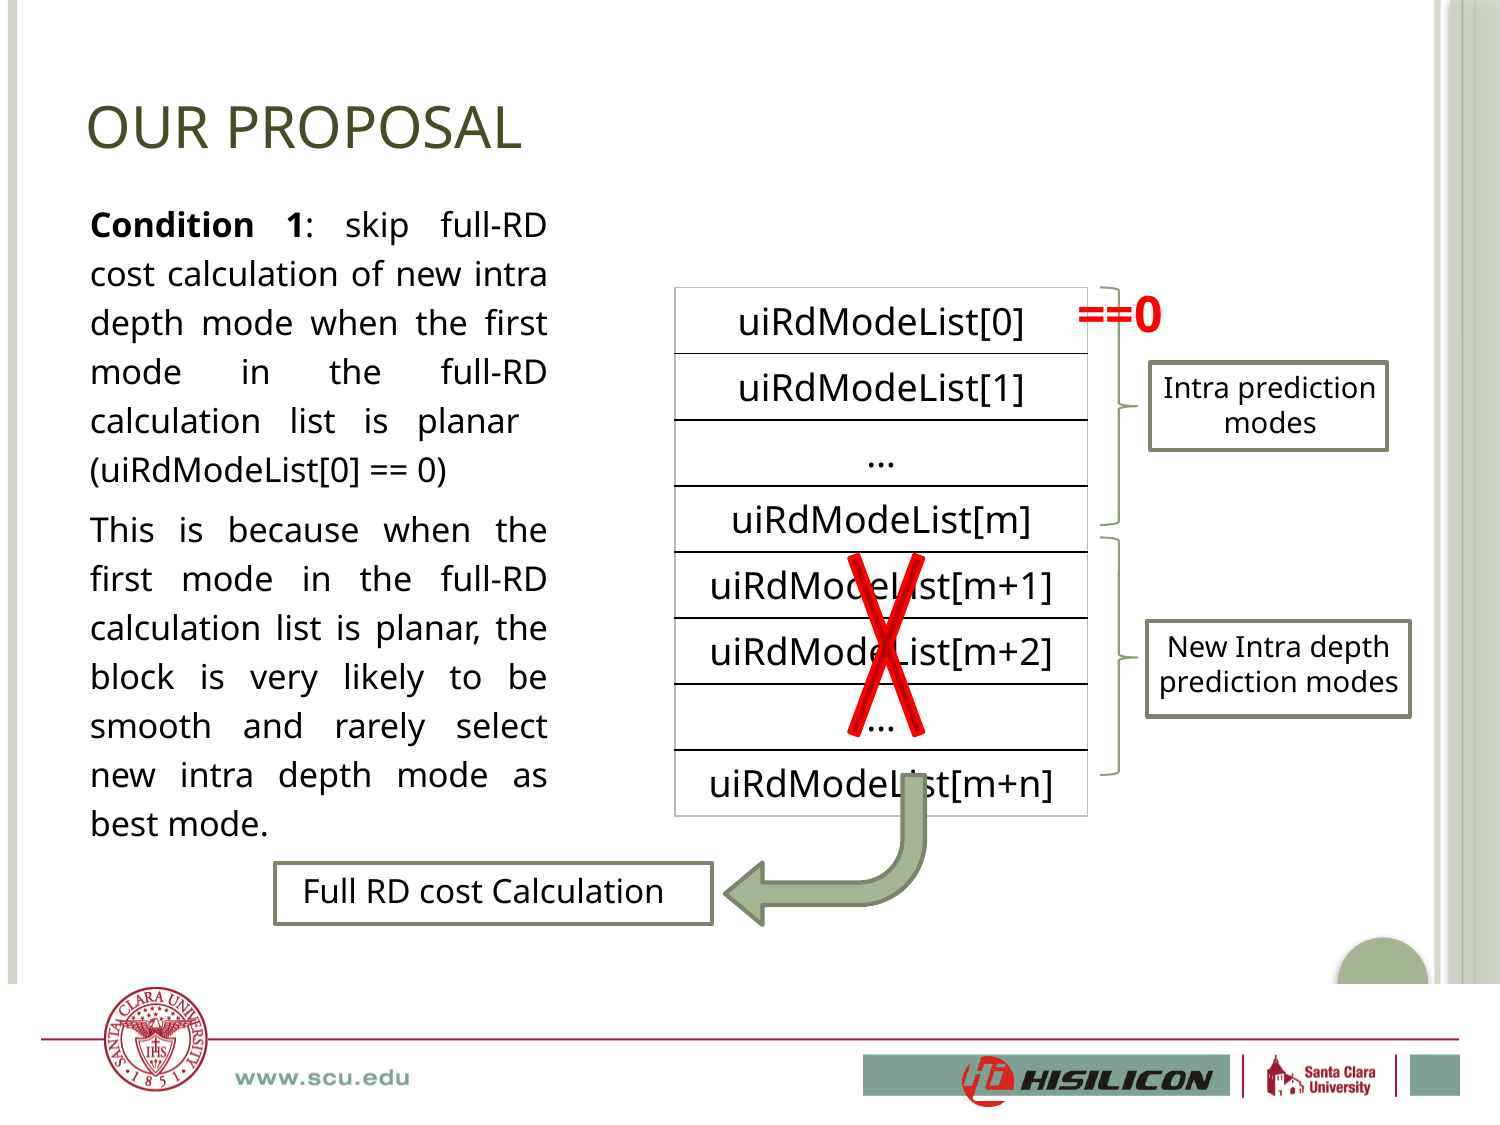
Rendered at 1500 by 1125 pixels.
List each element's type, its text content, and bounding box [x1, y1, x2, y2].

text_box Intra prediction modes [1128, 362, 1413, 448]
table_header uiRdModeList[0] [676, 288, 1087, 353]
text_box New Intra depth prediction modes [1137, 620, 1421, 706]
text_box [722, 772, 928, 927]
text_box Full RD cost Calculation [287, 863, 713, 918]
table_cell uiRdModeList[m+2] [894, 619, 1087, 683]
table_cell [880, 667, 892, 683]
text_box [273, 861, 714, 926]
text_box [1145, 706, 1412, 719]
table_cell uiRdModeList[m+1] [905, 553, 1087, 617]
title Our Proposal [70, 62, 1284, 168]
text_box [1099, 350, 1128, 526]
table_cell uiRdModeList[m+2] [676, 619, 878, 683]
picture [0, 984, 1500, 1125]
text_box [1099, 536, 1137, 777]
table_cell … [676, 421, 1087, 485]
table_cell uiRdModeList[1] [676, 354, 1087, 419]
table_cell uiRdModeList[m+1] [676, 553, 868, 617]
table_cell uiRdModeList[m] [676, 487, 1087, 551]
text_box [1148, 448, 1389, 452]
text_box ==0 [1062, 274, 1213, 350]
text_box [847, 553, 926, 738]
table_cell uiRdModeList[m+n] [676, 751, 1087, 815]
table_cell uiRdModeList[m+1] [860, 553, 912, 617]
table_cell … [676, 685, 1087, 749]
list Condition 1: skip full-RD cost calculation of new intra depth mode when the first mode in the full-RD calculation list is planar (uiRdModeList[0] == 0) This is because when the first mode in the full-RD calculation list is planar, the block is very likely to be smooth and rarely select new intra depth mode as best mode. [75, 187, 563, 856]
